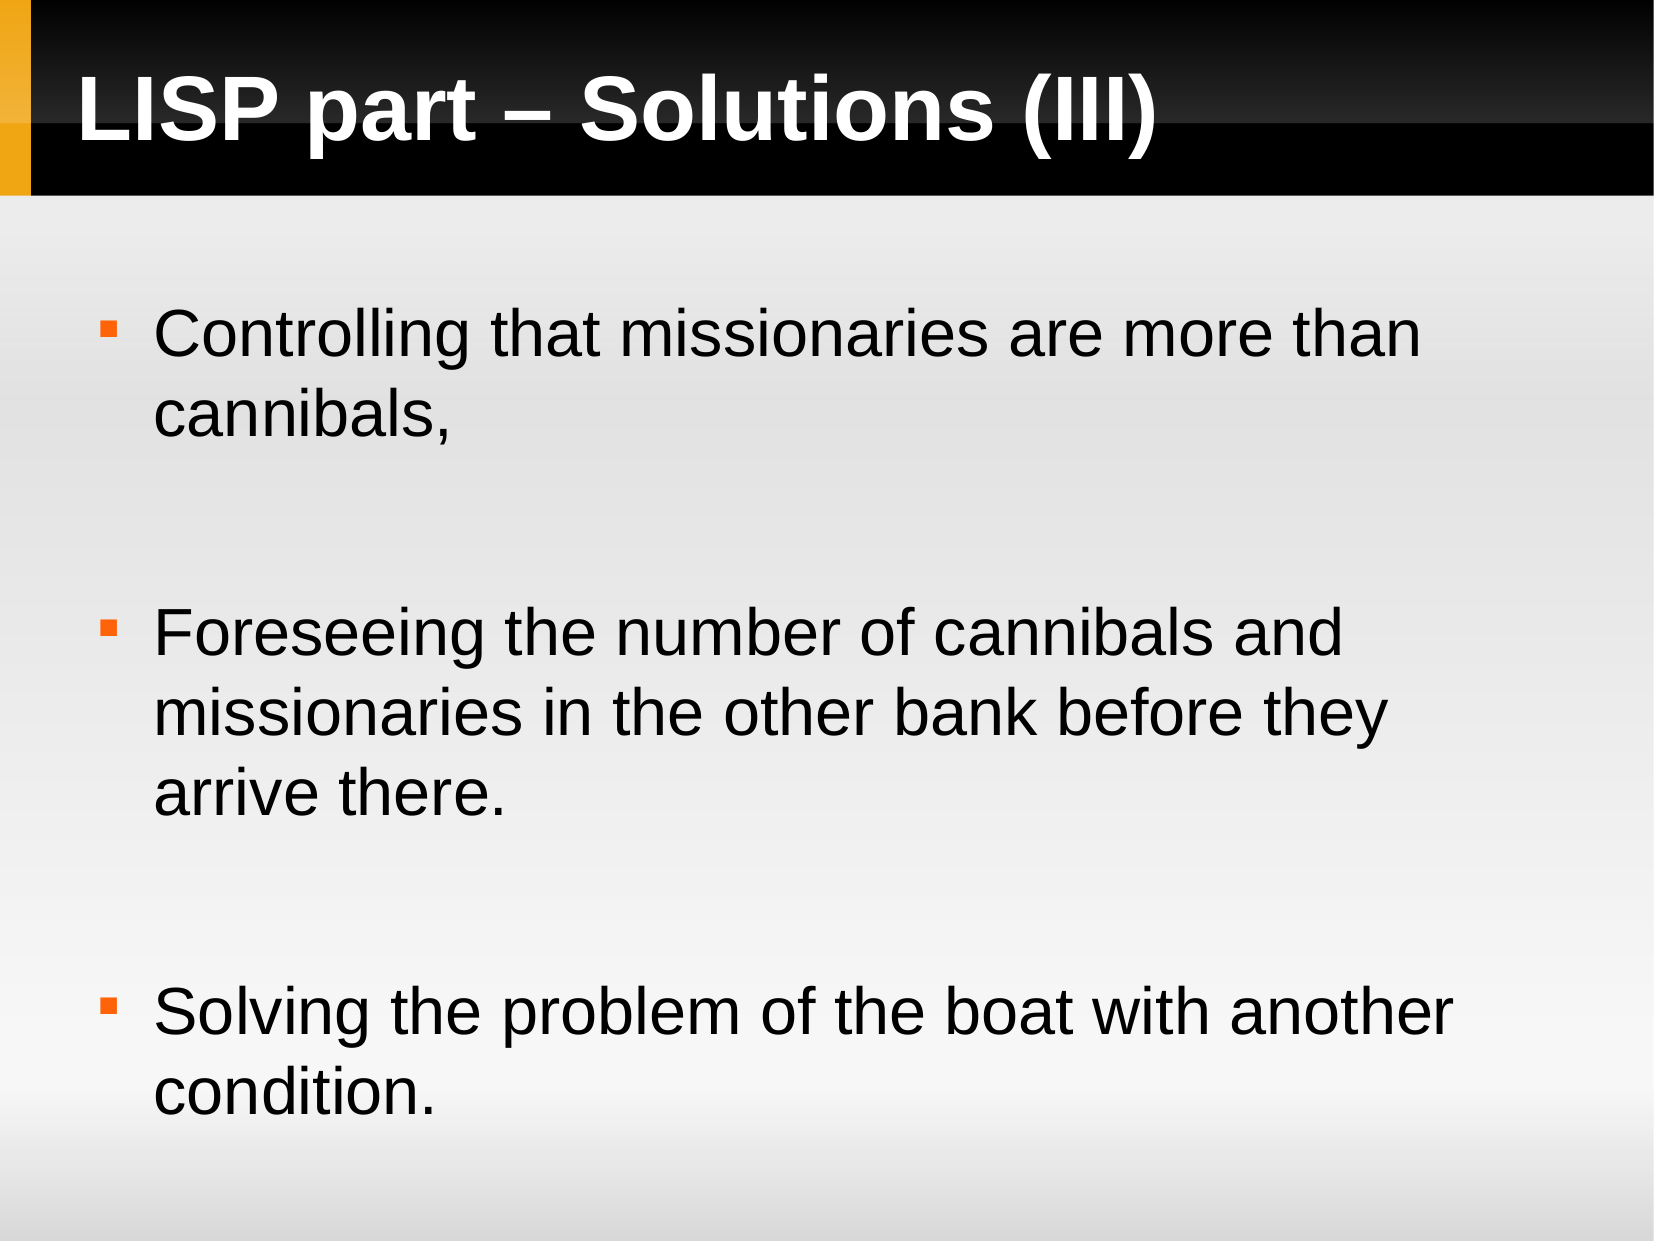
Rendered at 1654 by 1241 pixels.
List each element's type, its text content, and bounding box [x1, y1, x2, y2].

list Controlling that missionaries are more than cannibals, Foreseeing the number of cannibals and missionaries in the other bank before they arrive there. Solving the problem of the boat with another condition. [82, 290, 1571, 1176]
title LISP part – Solutions (III) [76, 7, 1565, 200]
picture [0, 0, 1654, 1241]
